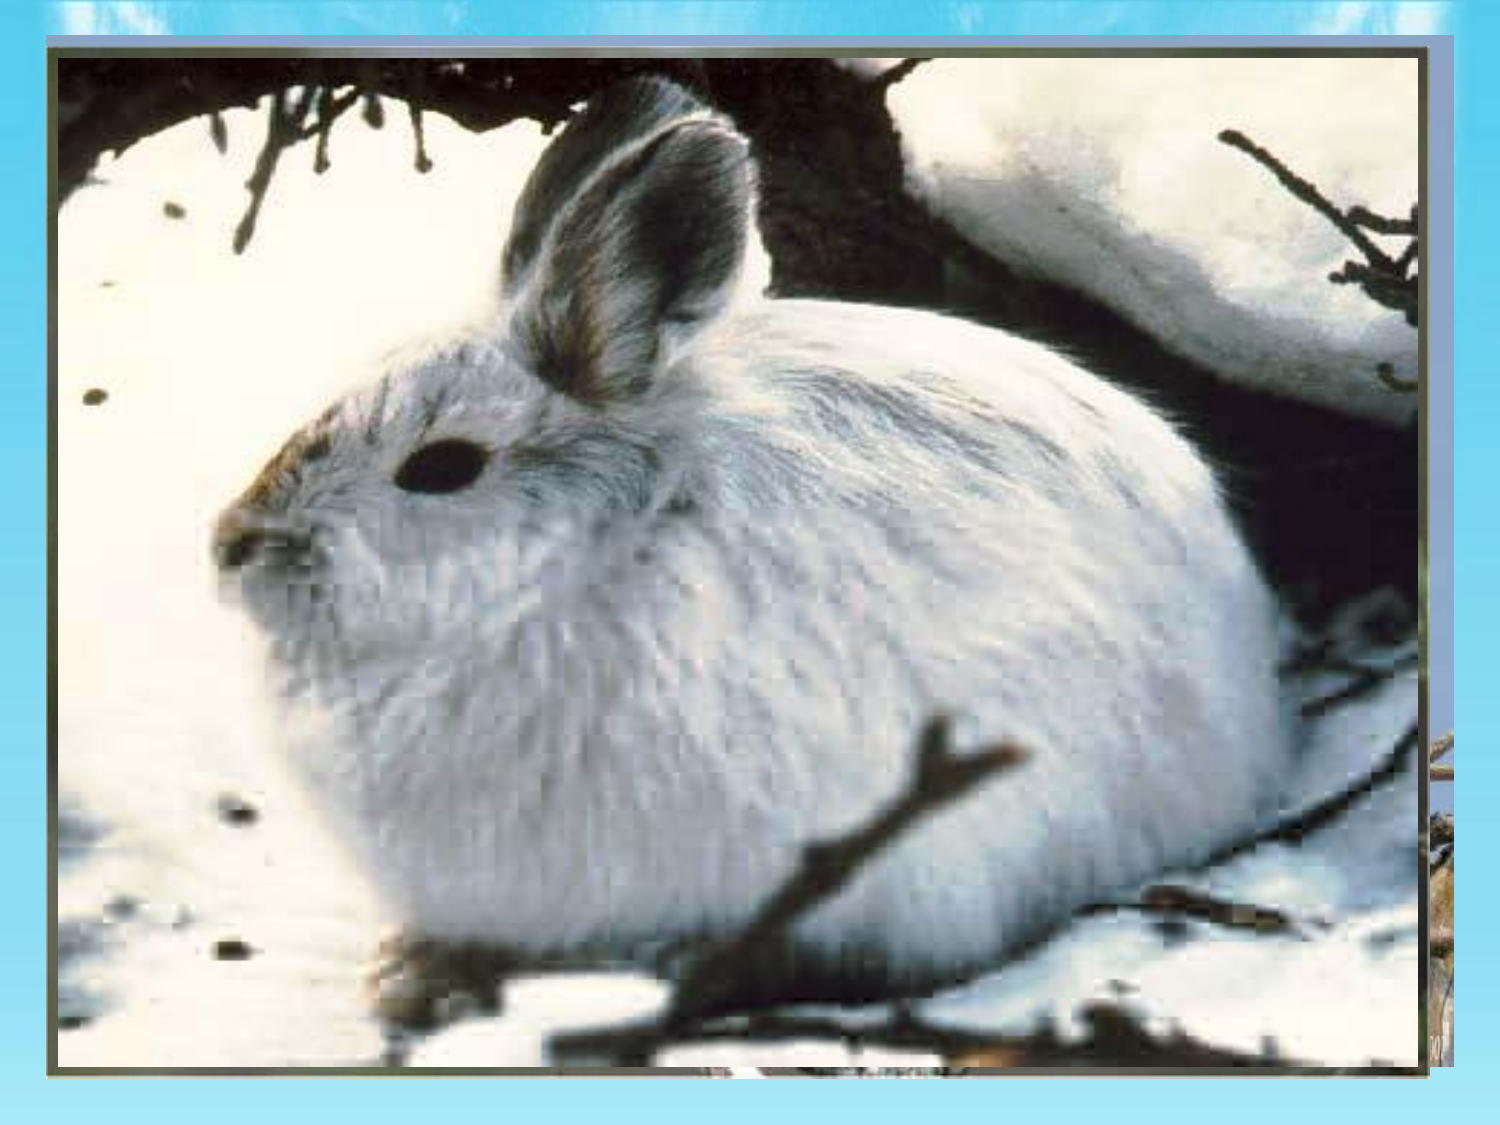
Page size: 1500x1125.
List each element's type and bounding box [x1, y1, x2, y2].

list [46, 34, 1454, 1067]
picture [0, 0, 1500, 1125]
